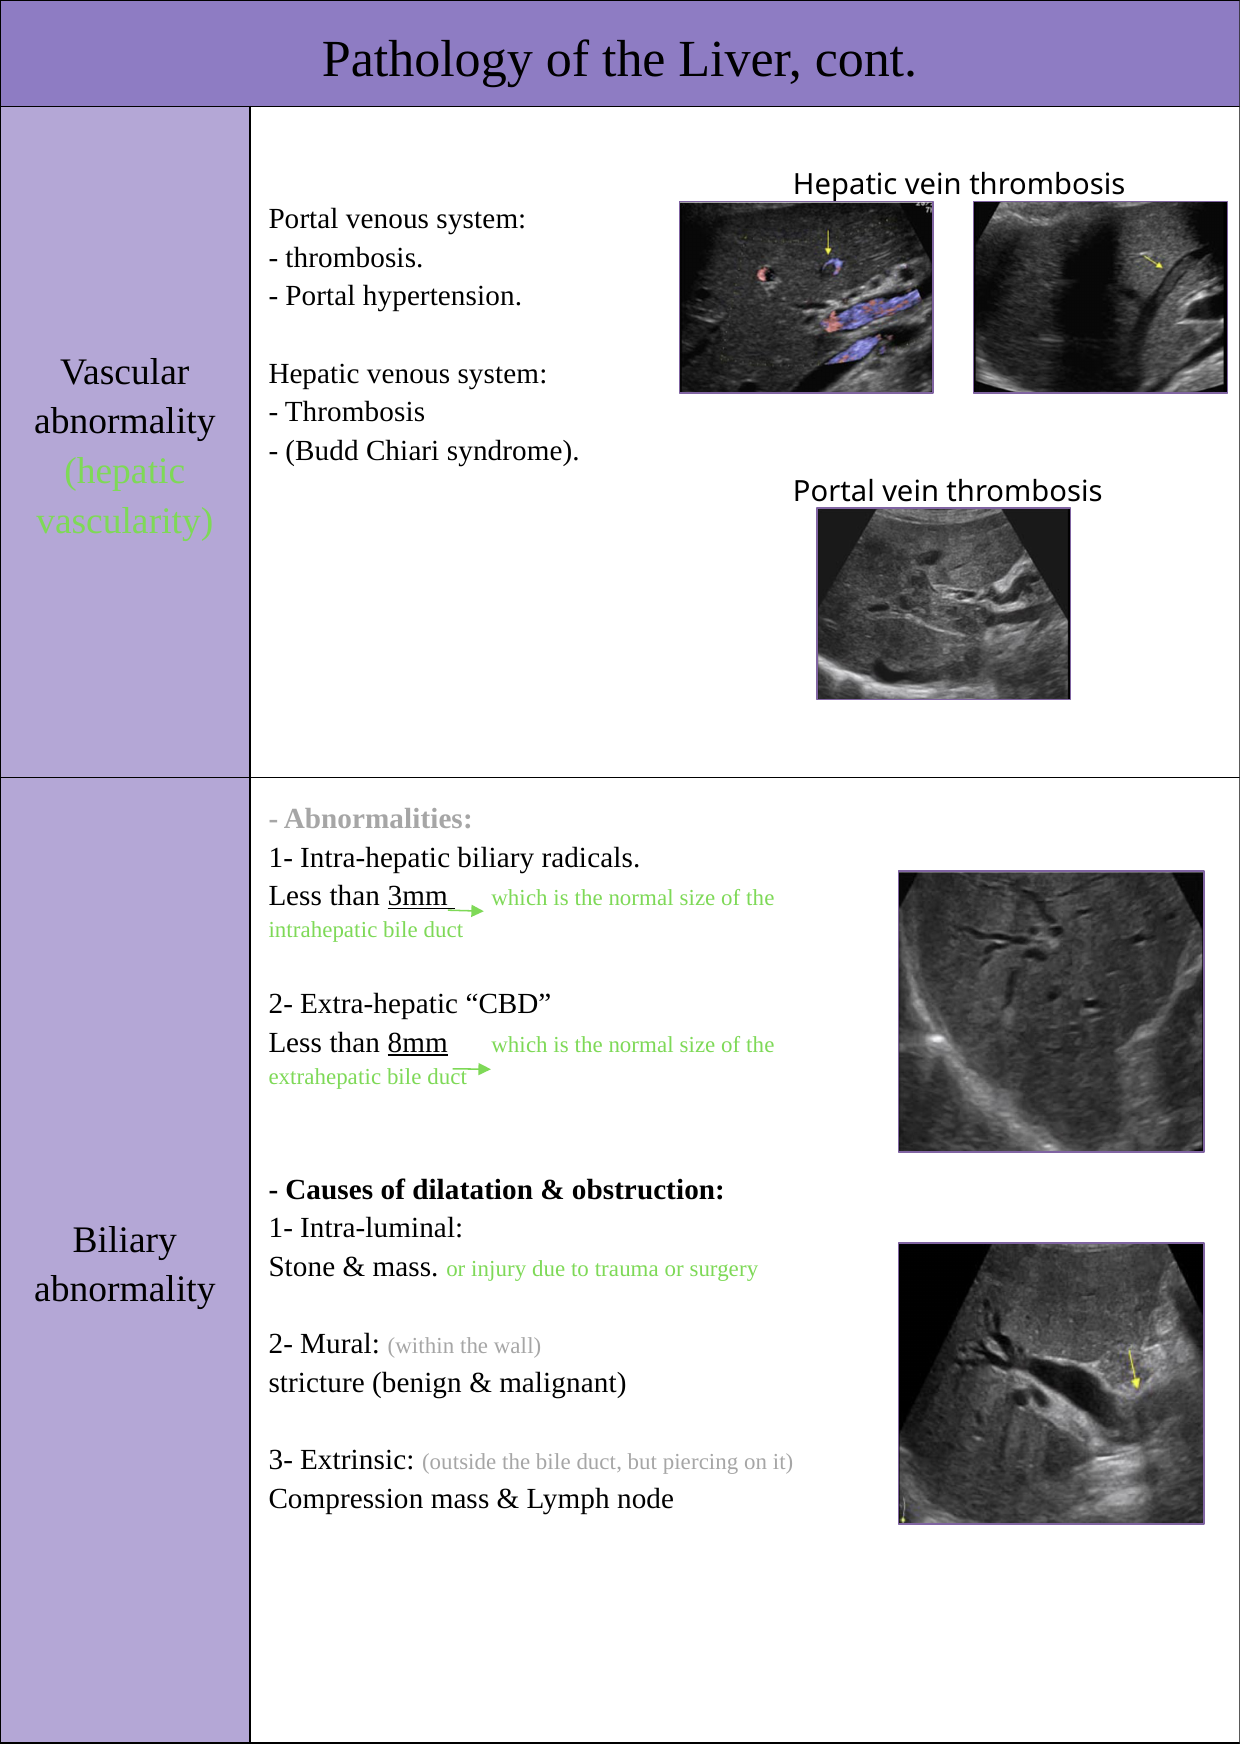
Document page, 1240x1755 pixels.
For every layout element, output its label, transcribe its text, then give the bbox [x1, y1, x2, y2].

picture [899, 1243, 1204, 1524]
picture [817, 508, 1071, 700]
text_box Portal vein thrombosis [777, 456, 1134, 576]
text_box Hepatic vein thrombosis [777, 150, 1161, 240]
table_cell Portal venous system: - thrombosis. - Portal hypertension. Hepatic venous system: - Thrombosis - (Budd Chiari syndrome). [251, 107, 1239, 777]
picture [974, 201, 1227, 393]
table_cell - Abnormalities: 1- Intra-hepatic biliary radicals. Less than 3mm which is the normal size of the intrahepatic bile duct 2- Extra-hepatic “CBD” Less than 8mm which is the normal size of the extrahepatic bile duct - Causes of dilatation & obstruction: 1- Intra-luminal: Stone & mass. or injury due to trauma or surgery 2- Mural: (within the wall) stricture (benign & malignant) 3- Extrinsic: (outside the bile duct, but piercing on it) Compression mass & Lymph node [251, 778, 1239, 1742]
picture [899, 871, 1204, 1152]
table_cell Vascular abnormality (hepatic vascularity) [1, 107, 249, 777]
table_header Pathology of the Liver, cont. [1, 1, 1239, 106]
picture [679, 201, 933, 393]
table_cell Biliary abnormality [1, 778, 249, 1742]
